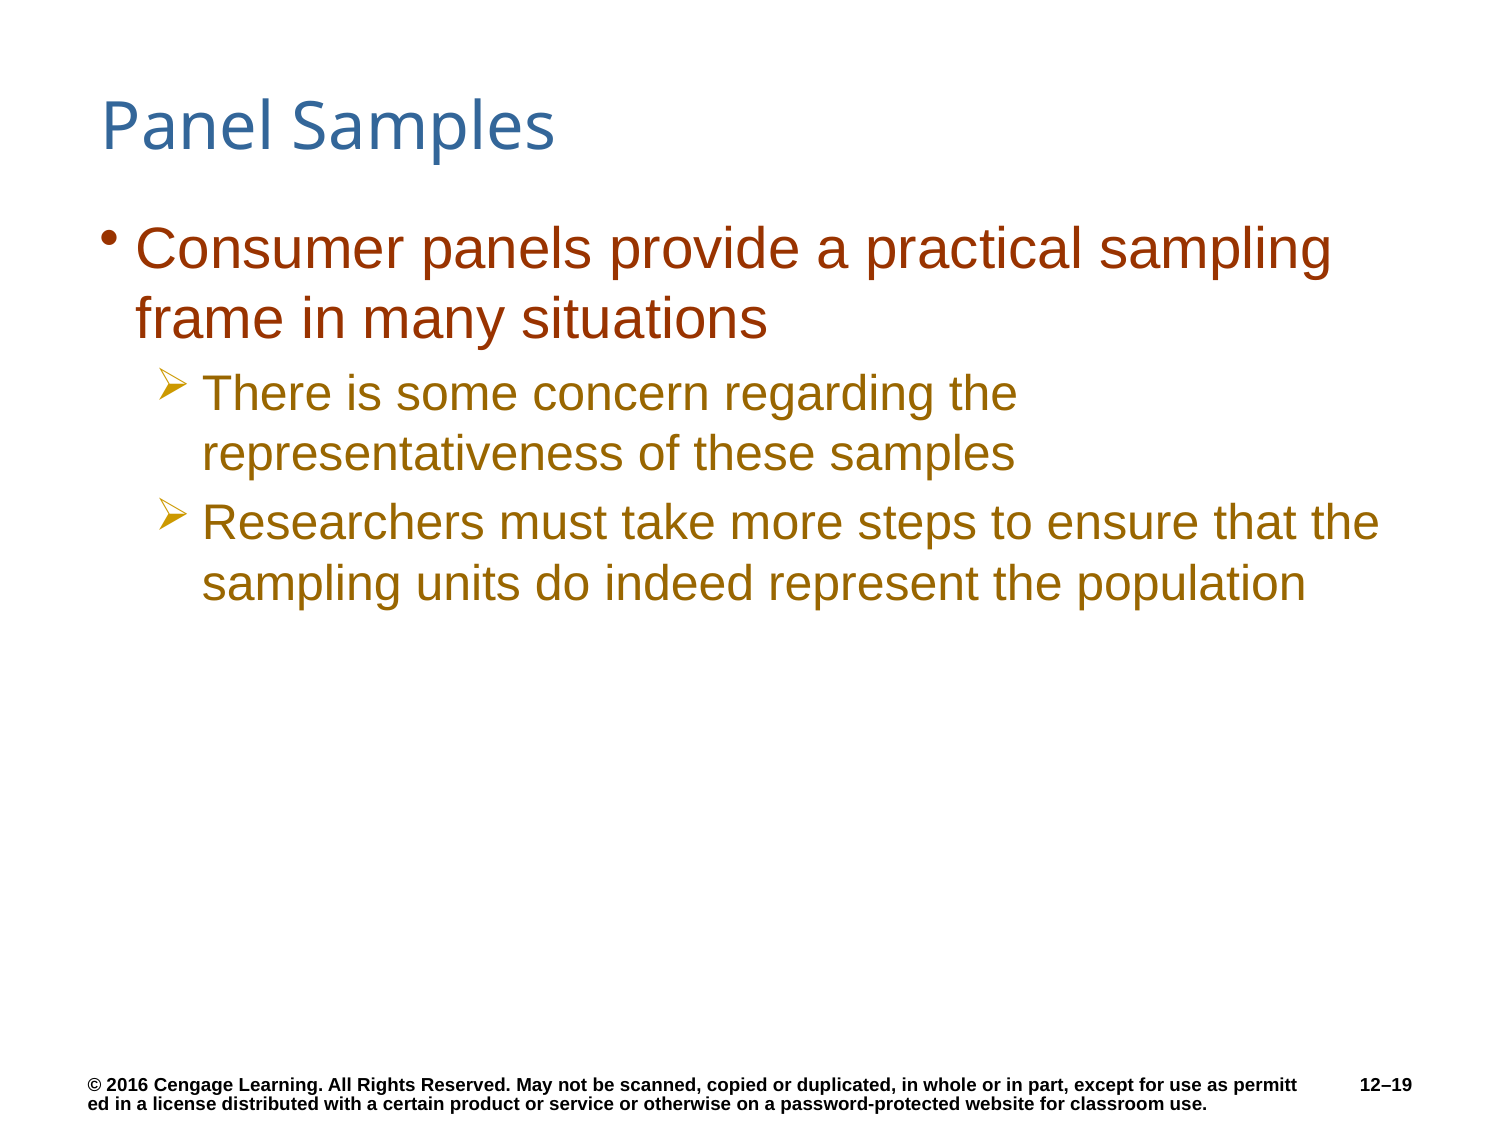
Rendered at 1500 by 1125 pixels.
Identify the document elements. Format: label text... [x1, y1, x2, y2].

title Panel Samples [85, 75, 1411, 171]
slide_number 12–19 [1050, 1042, 1413, 1103]
list Consumer panels provide a practical sampling frame in many situations There is some concern regarding the representativeness of these samples Researchers must take more steps to ensure that the sampling units do indeed represent the population [84, 202, 1414, 1013]
footer © 2016 Cengage Learning. All Rights Reserved. May not be scanned, copied or duplicated, in whole or in part, except for use as permitted in a license distributed with a certain product or service or otherwise on a password-protected website for classroom use. [87, 1057, 1050, 1103]
